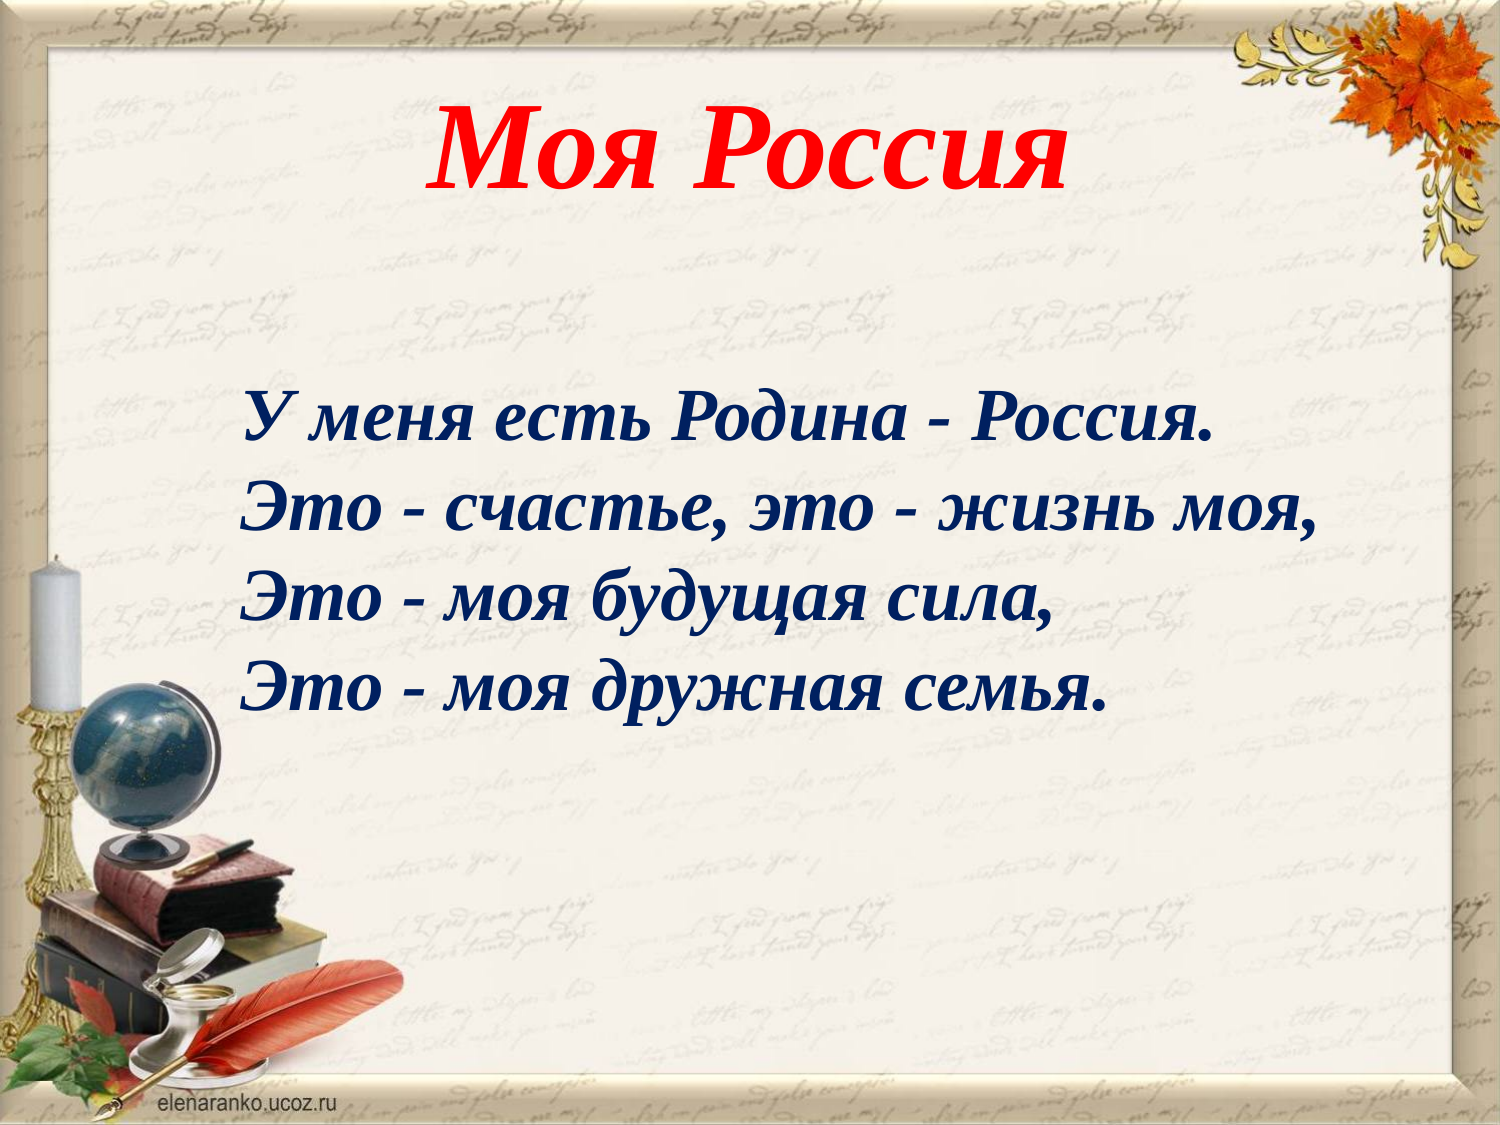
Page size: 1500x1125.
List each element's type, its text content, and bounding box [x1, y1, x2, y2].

list У меня есть Родина - Россия. Это - счастье, это - жизнь моя, Это - моя будущая сила, Это - моя дружная семья. [75, 262, 1425, 1005]
title Моя Россия [75, 45, 1425, 233]
picture [0, 0, 1500, 1125]
